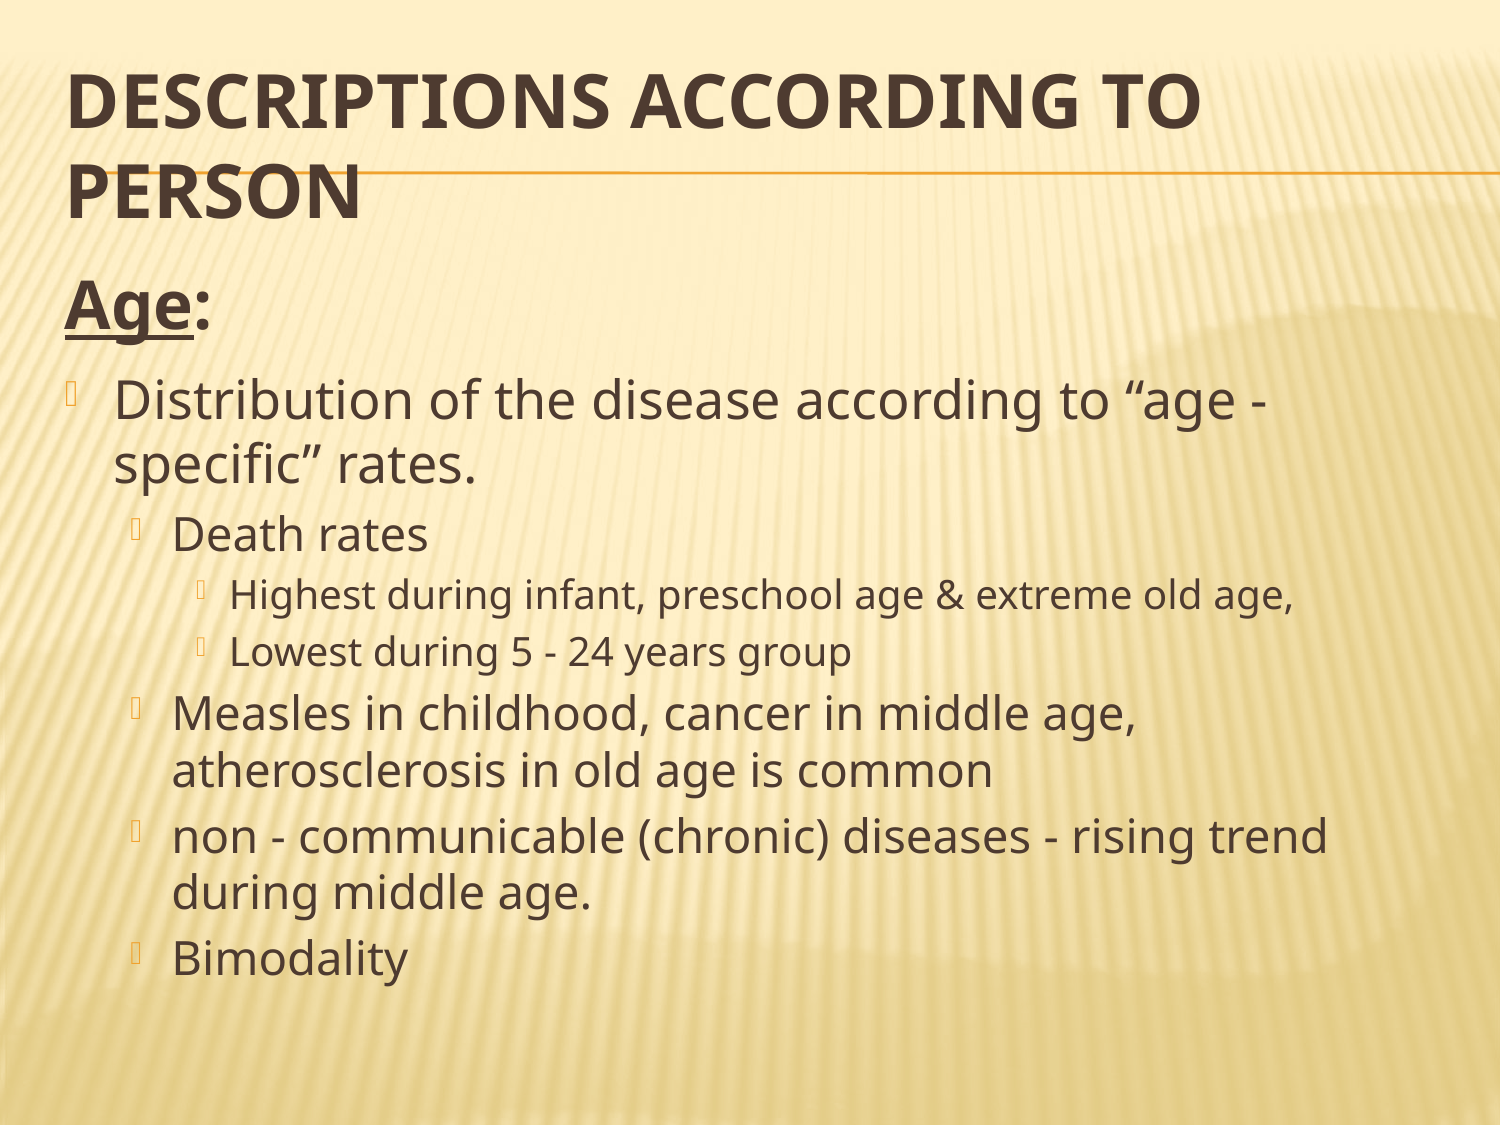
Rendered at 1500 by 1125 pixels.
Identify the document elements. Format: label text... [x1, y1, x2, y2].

list Age: Distribution of the disease according to “age - specific” rates. Death rates Highest during infant, preschool age & extreme old age, Lowest during 5 - 24 years group Measles in childhood, cancer in middle age, atherosclerosis in old age is common non - communicable (chronic) diseases - rising trend during middle age. Bimodality [50, 254, 1475, 998]
title Descriptions according to Person [50, 75, 1475, 213]
